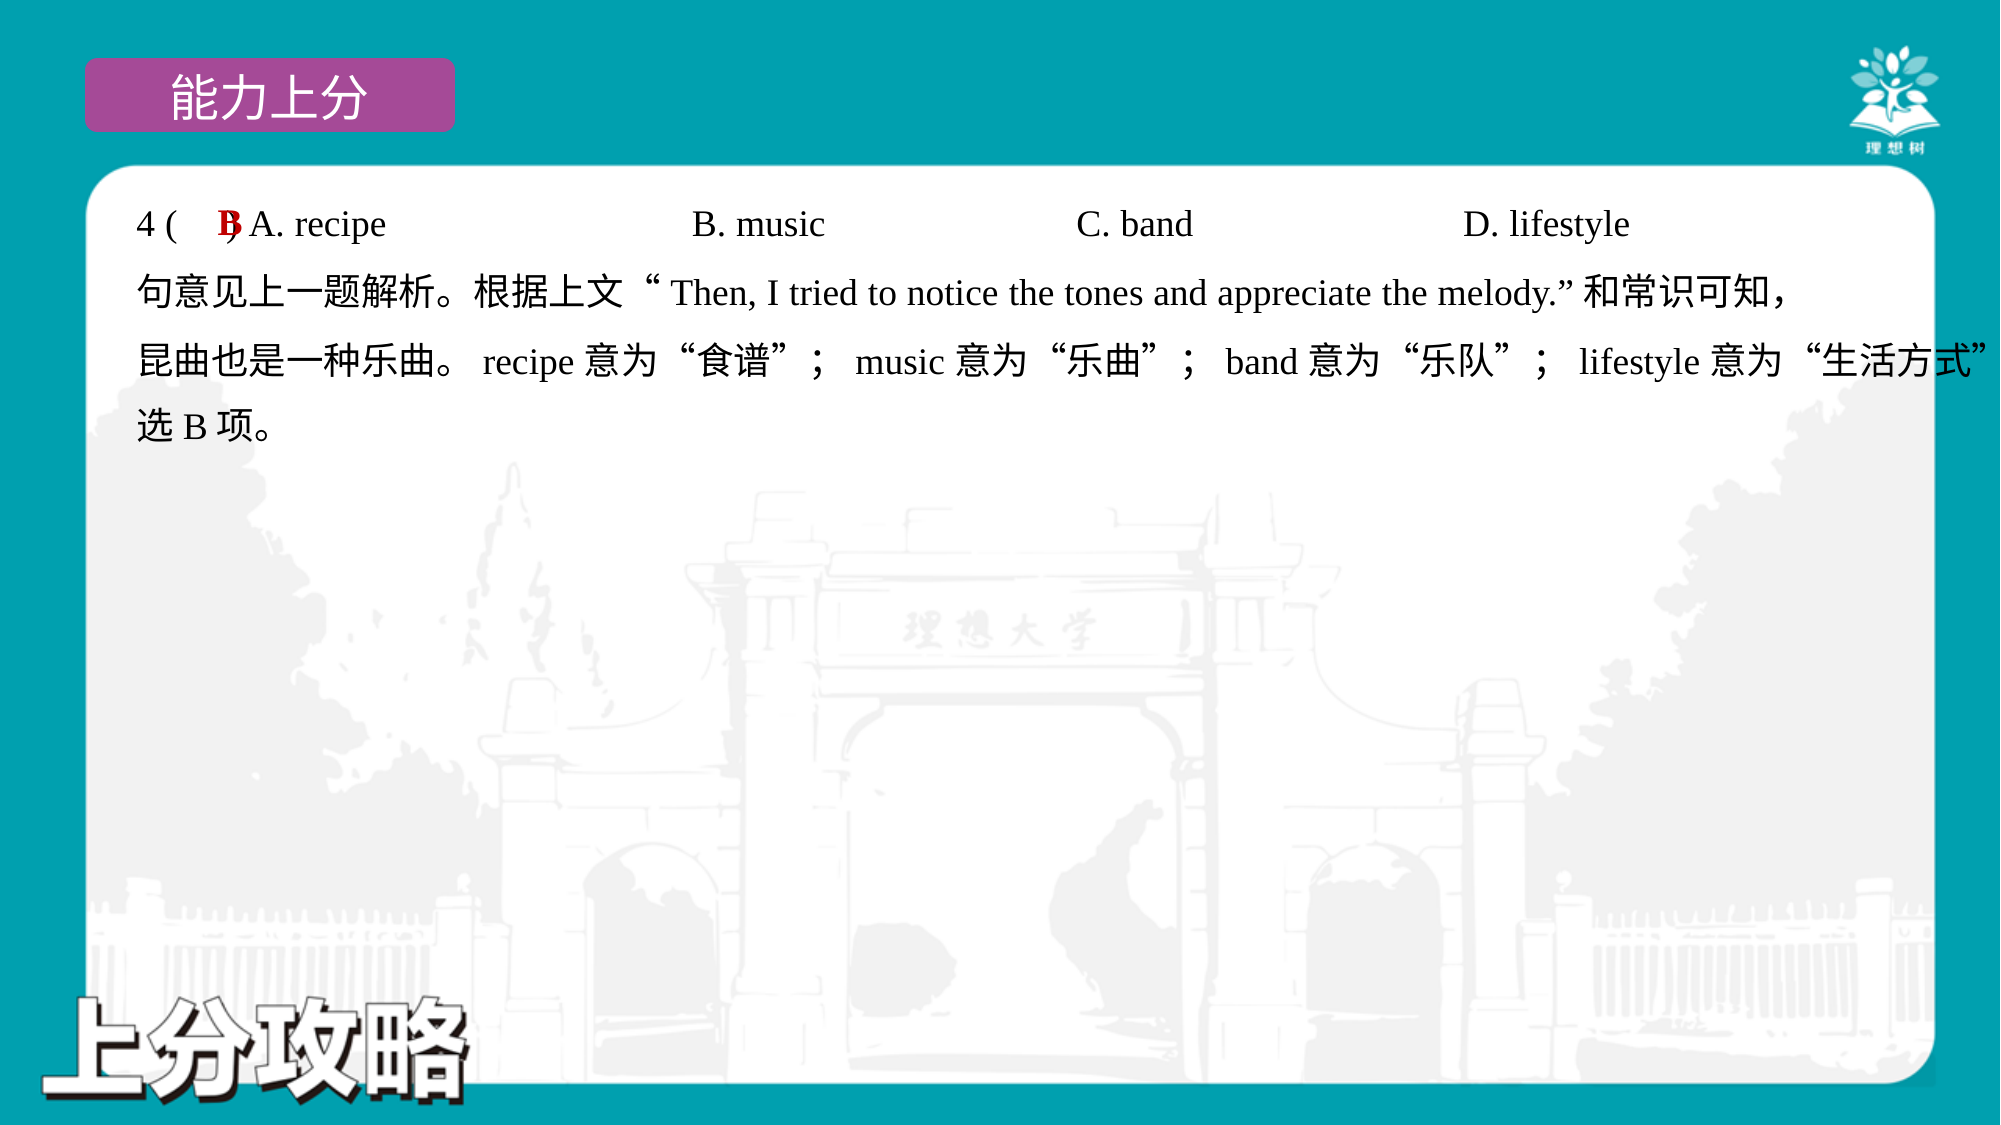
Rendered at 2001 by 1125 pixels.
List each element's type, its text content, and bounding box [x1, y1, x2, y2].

text_box 4 ( ) A. recipe B. music C. band D. lifestyle [136, 176, 1865, 237]
text_box B [204, 176, 257, 236]
text_box 句意见上一题解析。根据上文“Then, I tried to notice the tones and appreciate the melody.”和常识可知， 昆曲也是一种乐曲。recipe意为“食谱”；music意为“乐曲”；band意为“乐队”；lifestyle意为“生活方式”。故 选B项。 [136, 244, 1865, 441]
picture [0, 0, 2000, 1125]
